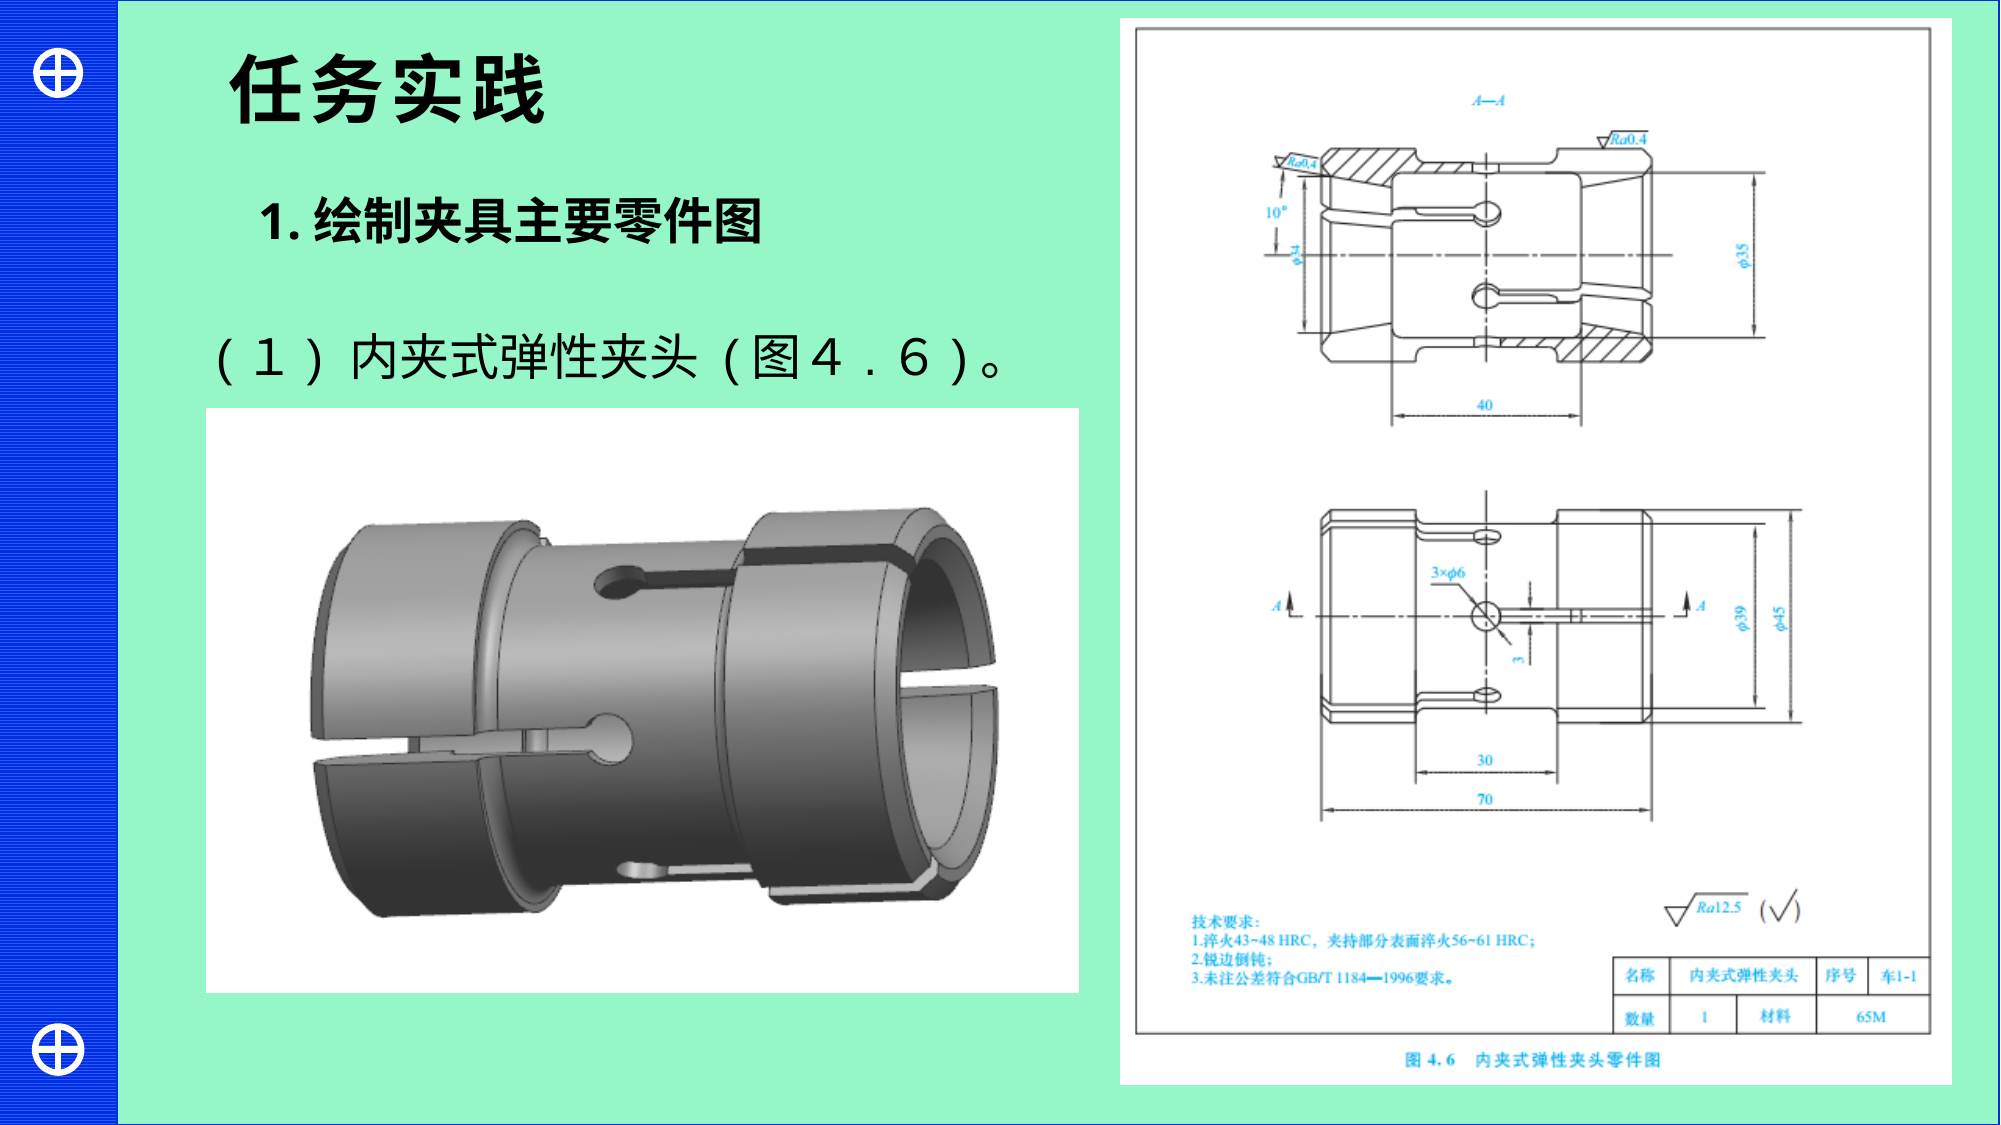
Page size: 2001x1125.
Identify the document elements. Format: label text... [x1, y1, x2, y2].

picture [206, 408, 1079, 993]
text_box 1.绘制夹具主要零件图 [243, 182, 1120, 258]
picture [1120, 18, 1952, 1085]
text_box 任务实践 [126, 18, 1120, 140]
text_box (１) 内夹式弹性夹头 (图４.６)。 [126, 287, 1120, 428]
